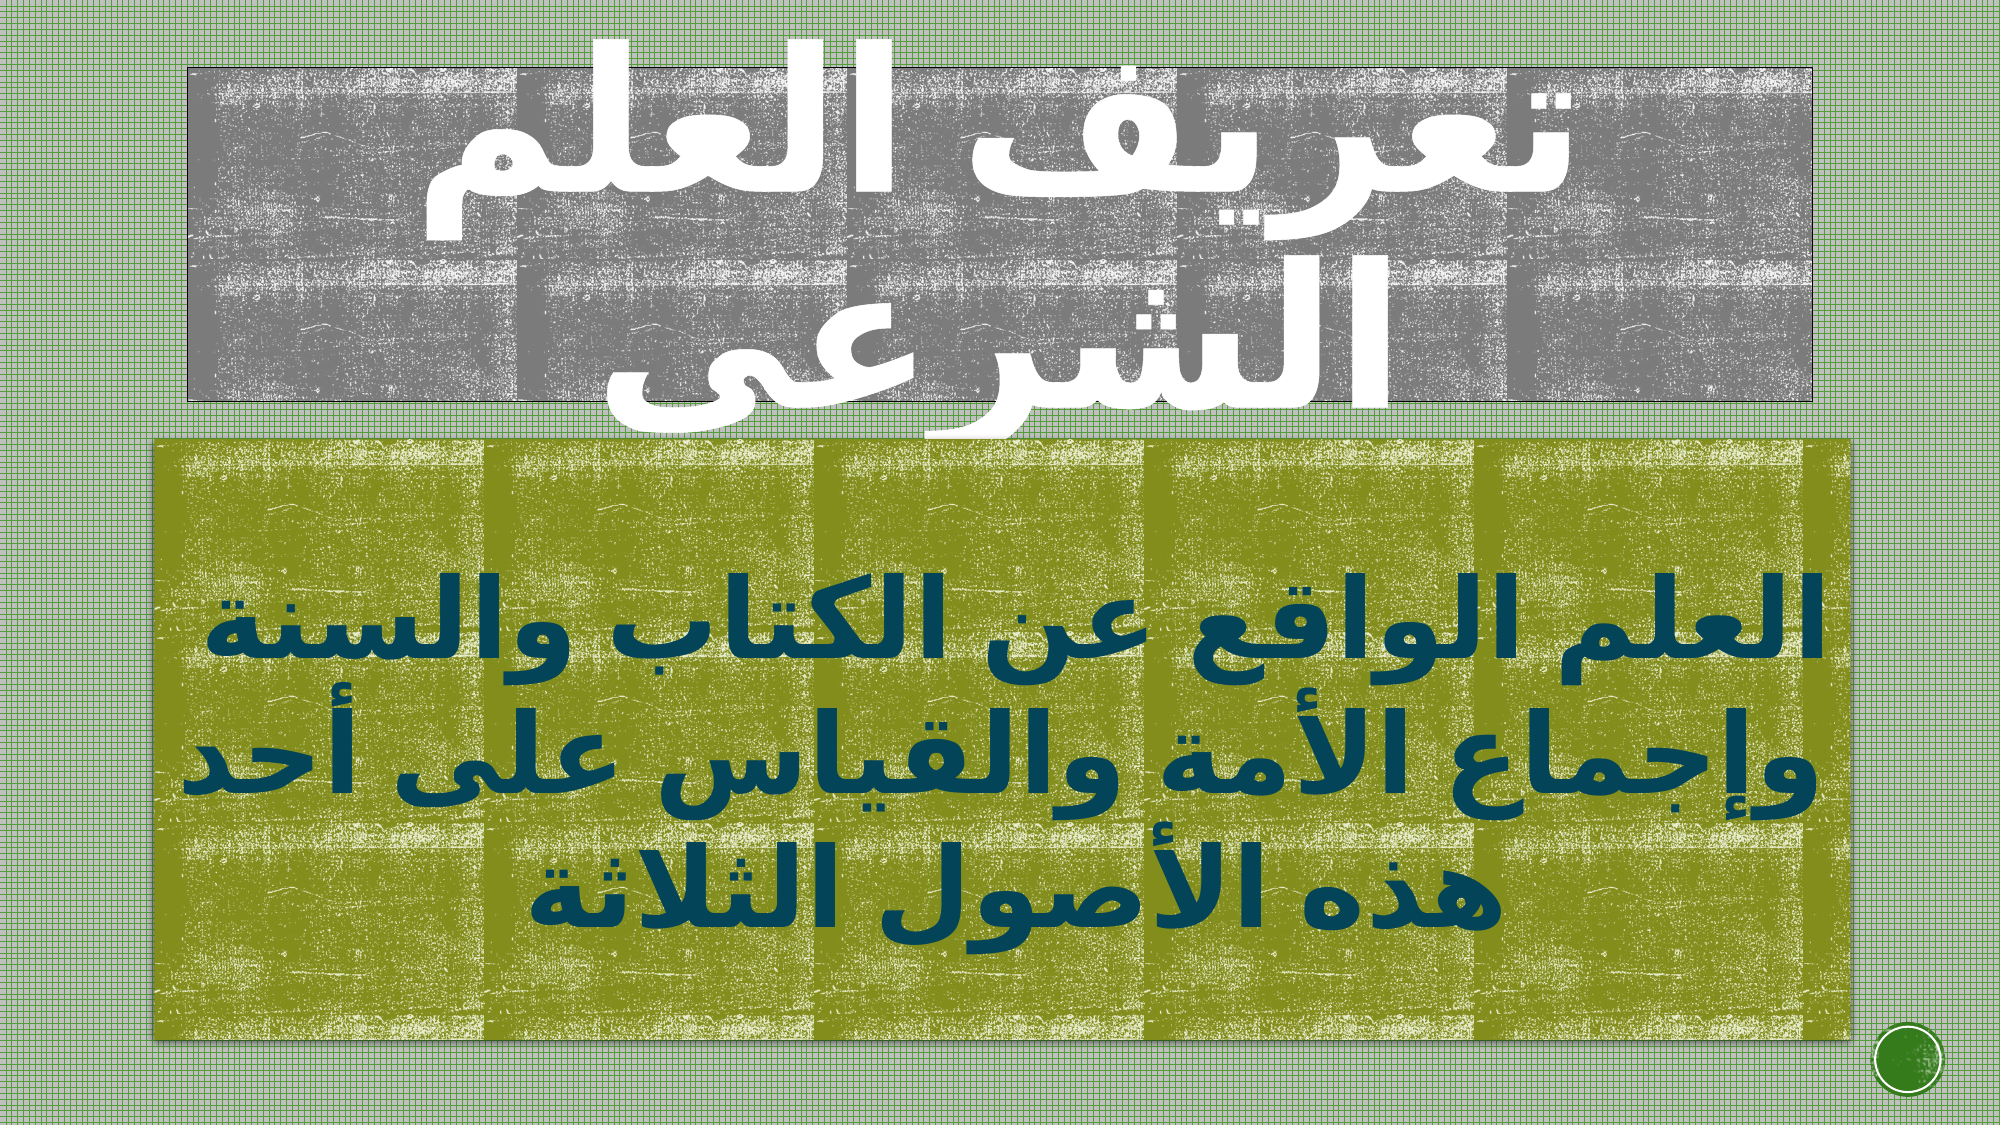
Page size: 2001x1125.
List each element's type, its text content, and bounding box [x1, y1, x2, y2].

title تعريف العلم الشرعي [187, 67, 1813, 402]
list العلم الواقع عن الكتاب والسنة وإجماع الأمة والقياس على أحد هذه الأصول الثلاثة [154, 439, 1851, 1040]
